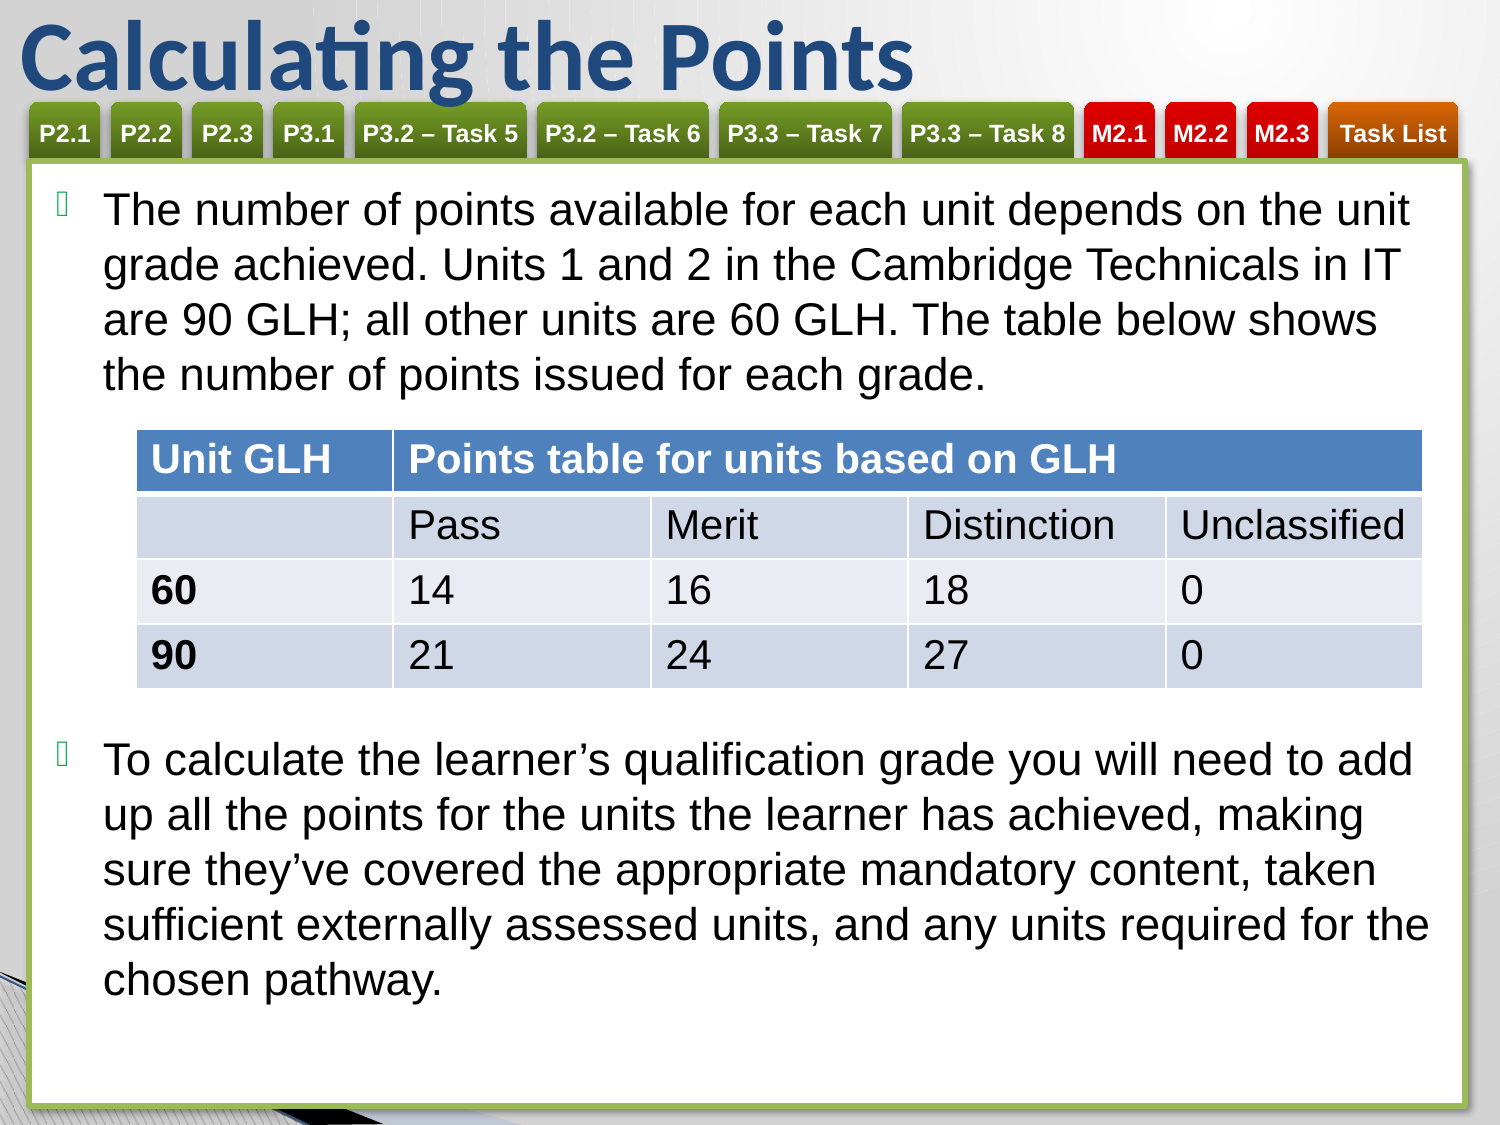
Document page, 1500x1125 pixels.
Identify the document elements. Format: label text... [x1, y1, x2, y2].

table_header Unit GLH [137, 430, 392, 491]
table_cell 90 [137, 625, 392, 688]
table_cell 18 [909, 560, 1165, 623]
table_cell [137, 497, 392, 558]
table_cell Unclassified [1167, 497, 1422, 558]
table_cell 24 [652, 625, 907, 688]
text_box The number of points available for each unit depends on the unit grade achieved. Units 1 and 2 in the Cambridge Technicals in IT are 90 GLH; all other units are 60 GLH. The table below shows the number of points issued for each grade. To calculate the learner’s qualification grade you will need to add up all the points for the units the learner has achieved, making sure they’ve covered the appropriate mandatory content, taken sufficient externally assessed units, and any units required for the chosen pathway. [41, 172, 1447, 1013]
table_cell 0 [1167, 560, 1422, 623]
table_cell 0 [1167, 625, 1422, 688]
table_cell 60 [137, 560, 392, 623]
title Calculating the Points [5, 0, 1270, 102]
table_cell Distinction [909, 497, 1165, 558]
table_header Points table for units based on GLH [394, 430, 1422, 491]
table_cell 27 [909, 625, 1165, 688]
picture [281, 1114, 303, 1125]
table_cell 21 [394, 625, 650, 688]
table_cell 14 [394, 560, 650, 623]
table_cell 16 [652, 560, 907, 623]
table_cell Merit [652, 497, 907, 558]
text_box e [551, 0, 603, 5]
table_cell Pass [394, 497, 650, 558]
